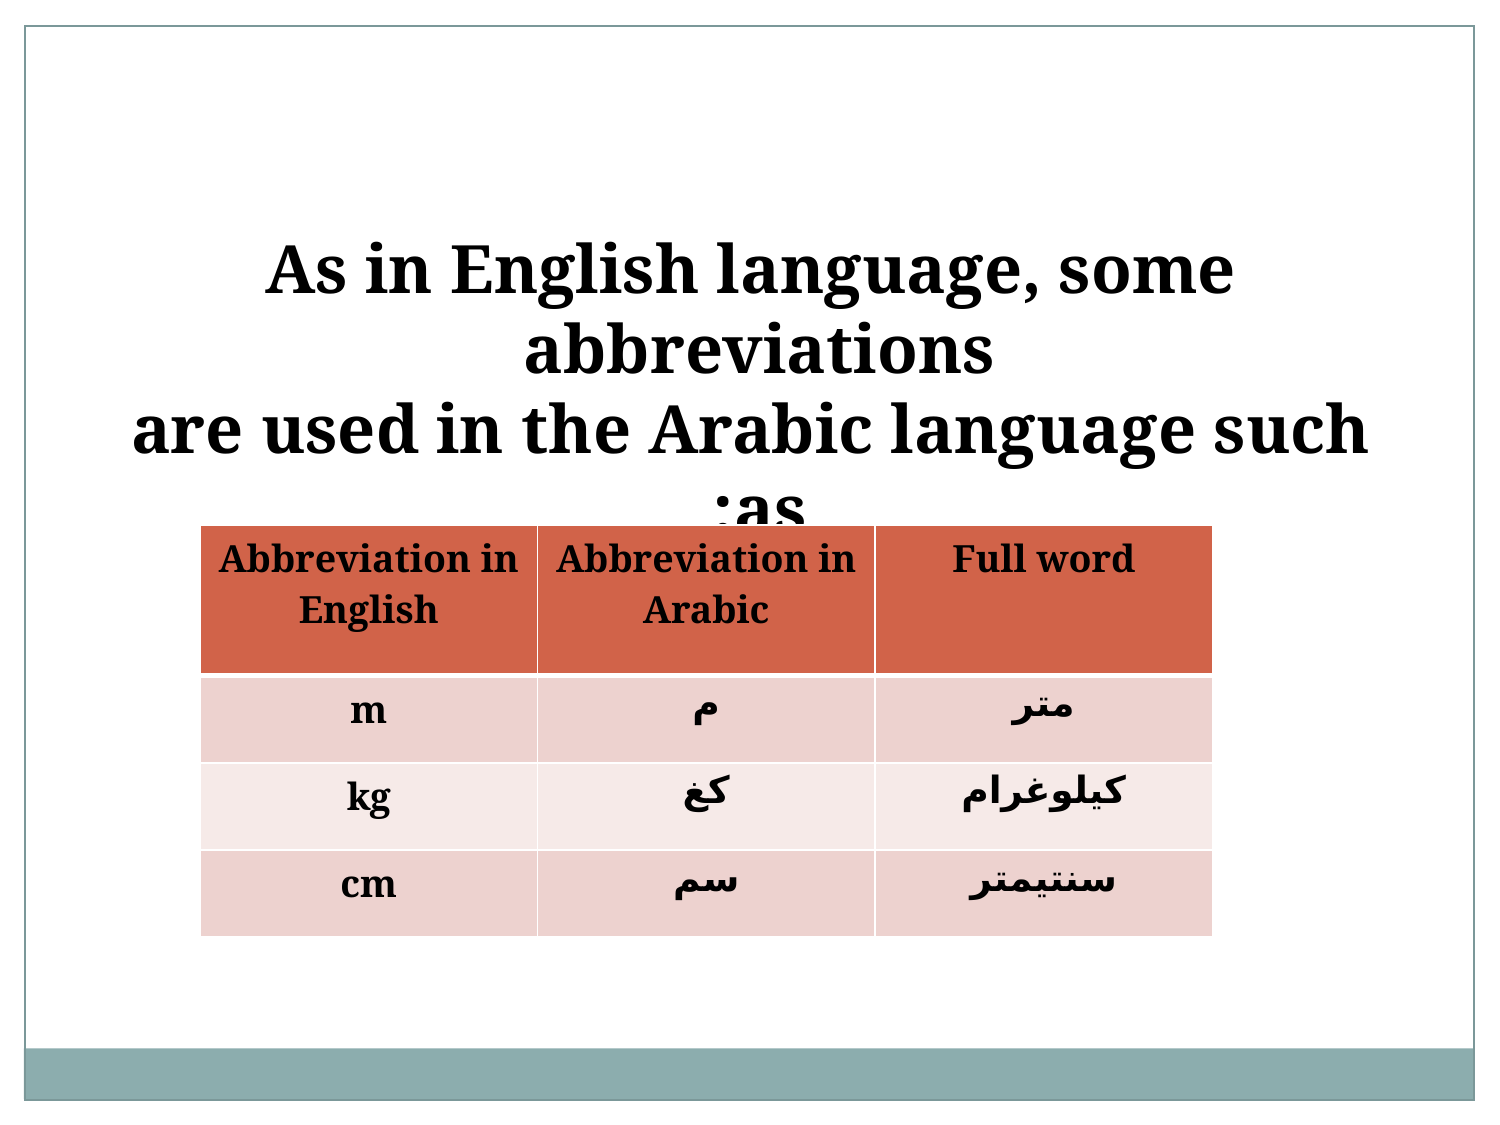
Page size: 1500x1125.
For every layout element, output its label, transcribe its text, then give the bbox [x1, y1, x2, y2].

table_cell cm [201, 851, 537, 936]
table_cell كغ [538, 764, 874, 849]
table_cell m [201, 678, 537, 762]
table_cell سنتيمتر [876, 851, 1212, 936]
table_cell كيلوغرام [876, 764, 1212, 849]
text_box As in English language, some abbreviations are used in the Arabic language such as: [101, 219, 1401, 555]
table_header Abbreviation in English [201, 526, 537, 673]
table_cell م [538, 678, 874, 762]
table_cell سم [538, 851, 874, 936]
table_cell kg [201, 764, 537, 849]
table_header Full word [876, 526, 1212, 673]
table_header Abbreviation in Arabic [538, 526, 874, 673]
table_cell متر [876, 678, 1212, 762]
